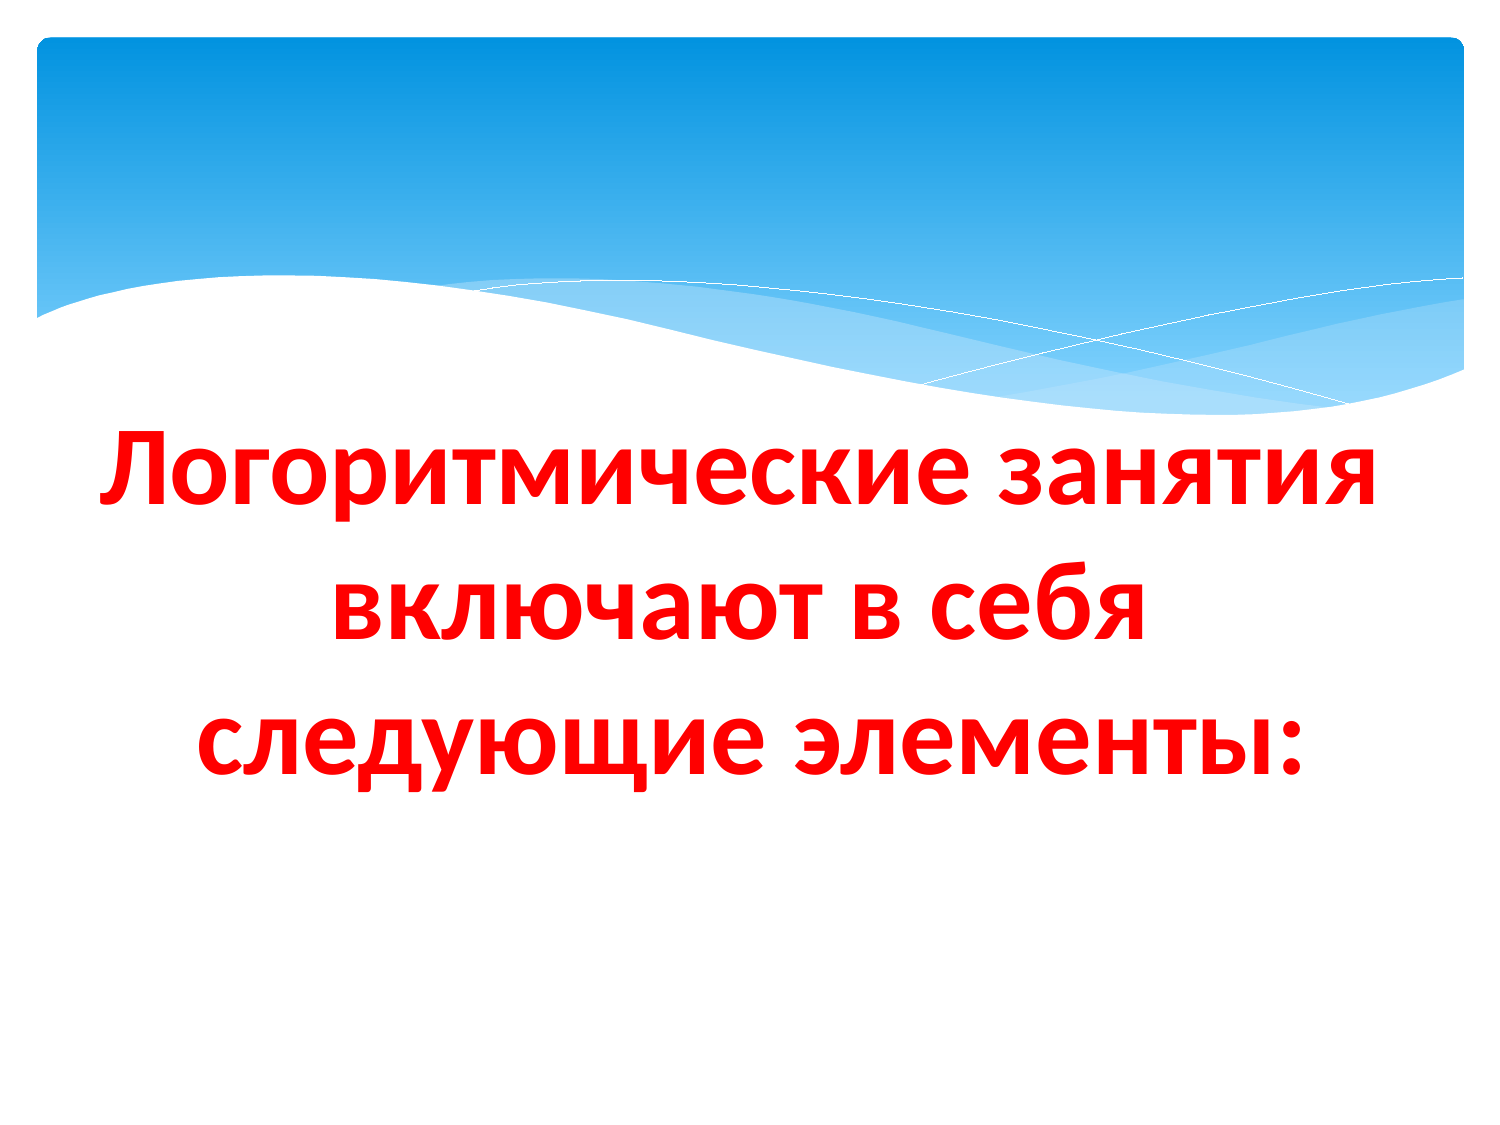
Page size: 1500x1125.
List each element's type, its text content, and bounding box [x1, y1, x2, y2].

title Логоритмические занятия включают в себя следующие элементы: [55, 272, 1425, 917]
